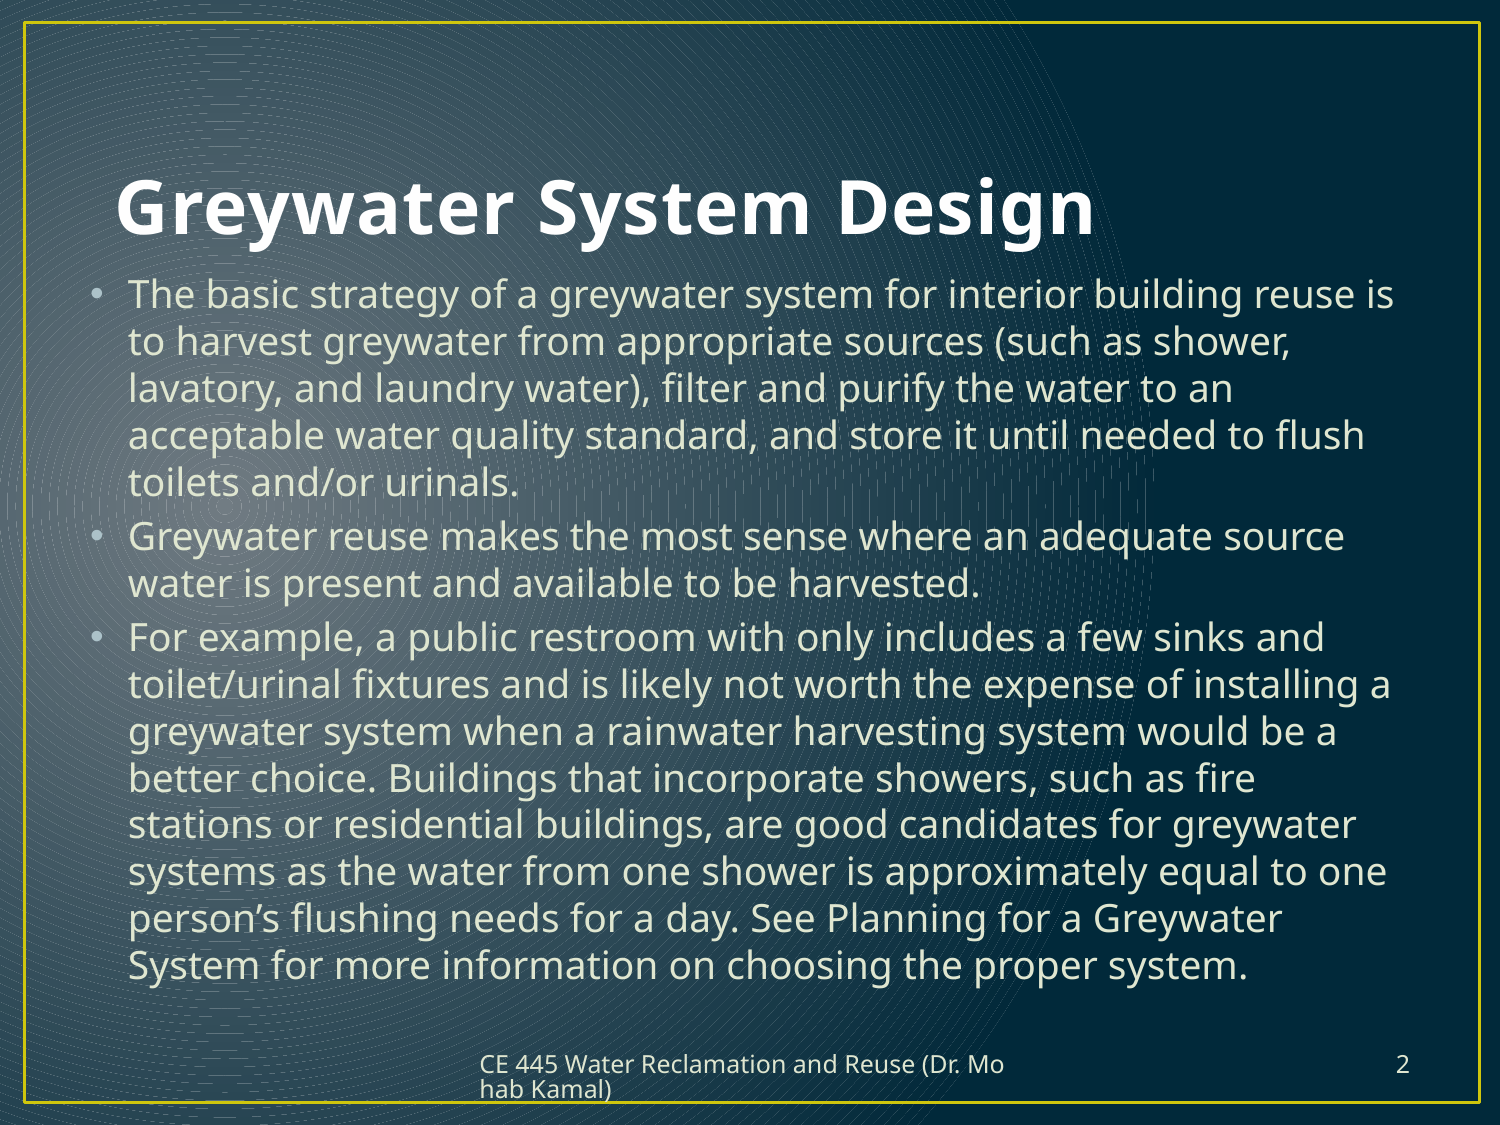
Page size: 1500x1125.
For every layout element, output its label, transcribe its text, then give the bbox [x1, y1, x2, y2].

text_box Greywater System Design [99, 70, 1450, 258]
footer CE 445 Water Reclamation and Reuse (Dr. Mohab Kamal) [464, 1035, 1036, 1096]
slide_number 2 [1074, 1035, 1425, 1096]
list The basic strategy of a greywater system for interior building reuse is to harvest greywater from appropriate sources (such as shower, lavatory, and laundry water), filter and purify the water to an acceptable water quality standard, and store it until needed to flush toilets and/or urinals. Greywater reuse makes the most sense where an adequate source water is present and available to be harvested. For example, a public restroom with only includes a few sinks and toilet/urinal fixtures and is likely not worth the expense of installing a greywater system when a rainwater harvesting system would be a better choice. Buildings that incorporate showers, such as fire stations or residential buildings, are good candidates for greywater systems as the water from one shower is approximately equal to one person’s flushing needs for a day. See Planning for a Greywater System for more information on choosing the proper system. [75, 262, 1425, 1005]
